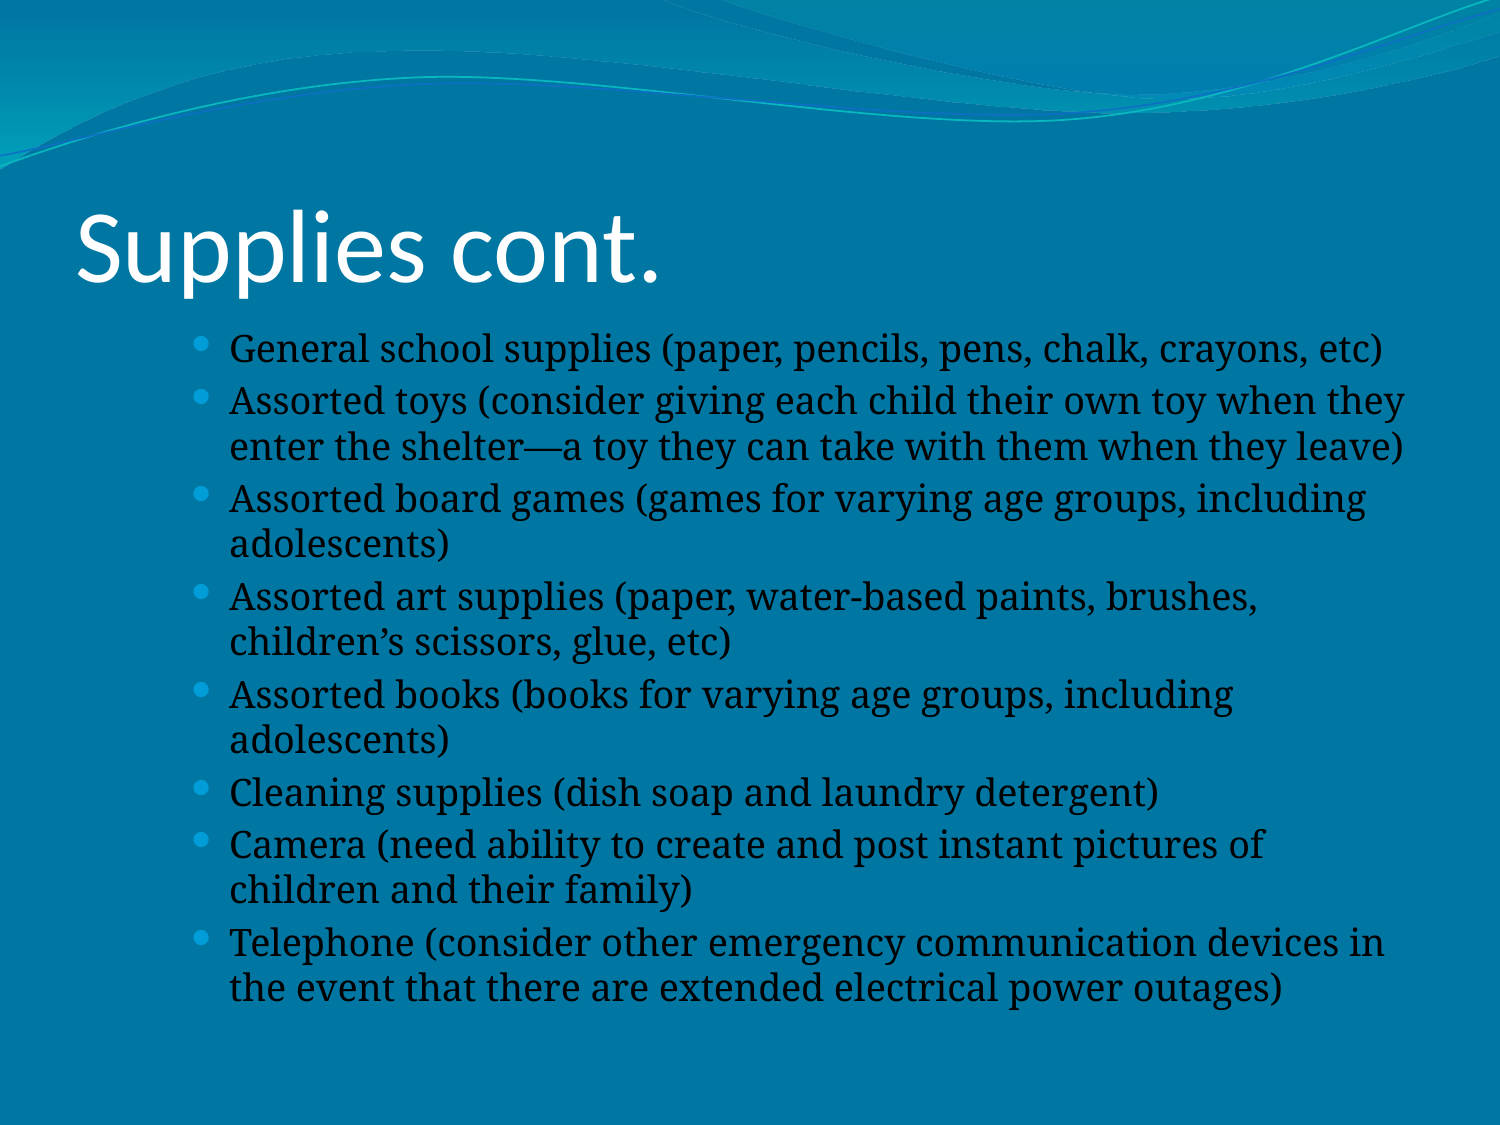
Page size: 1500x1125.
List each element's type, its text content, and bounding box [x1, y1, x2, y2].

title Supplies cont. [75, 115, 1425, 303]
list General school supplies (paper, pencils, pens, chalk, crayons, etc) Assorted toys (consider giving each child their own toy when they enter the shelter—a toy they can take with them when they leave) Assorted board games (games for varying age groups, including adolescents) Assorted art supplies (paper, water-based paints, brushes, children’s scissors, glue, etc) Assorted books (books for varying age groups, including adolescents) Cleaning supplies (dish soap and laundry detergent) Camera (need ability to create and post instant pictures of children and their family) Telephone (consider other emergency communication devices in the event that there are extended electrical power outages) [75, 317, 1425, 1038]
